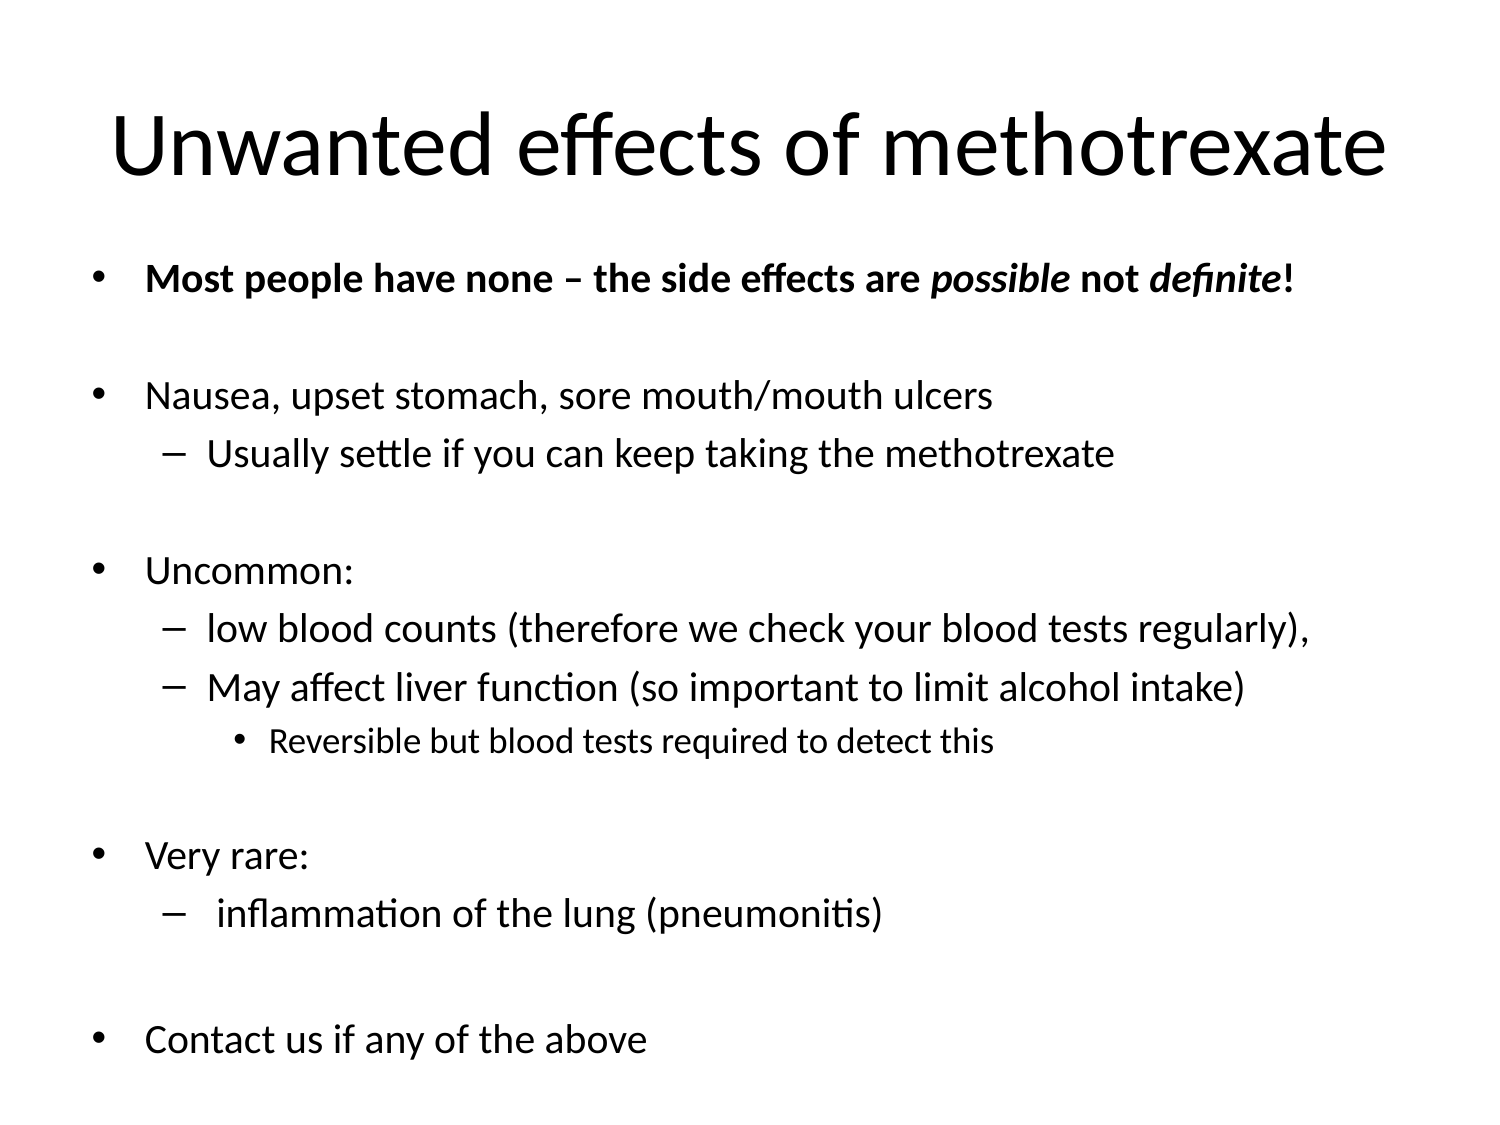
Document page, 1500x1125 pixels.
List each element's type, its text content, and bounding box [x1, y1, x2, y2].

list Most people have none – the side effects are possible not definite! Nausea, upset stomach, sore mouth/mouth ulcers Usually settle if you can keep taking the methotrexate Uncommon: low blood counts (therefore we check your blood tests regularly), May affect liver function (so important to limit alcohol intake) Reversible but blood tests required to detect this Very rare: inflammation of the lung (pneumonitis) Contact us if any of the above [76, 243, 1427, 1071]
title Unwanted effects of methotrexate [75, 45, 1425, 233]
